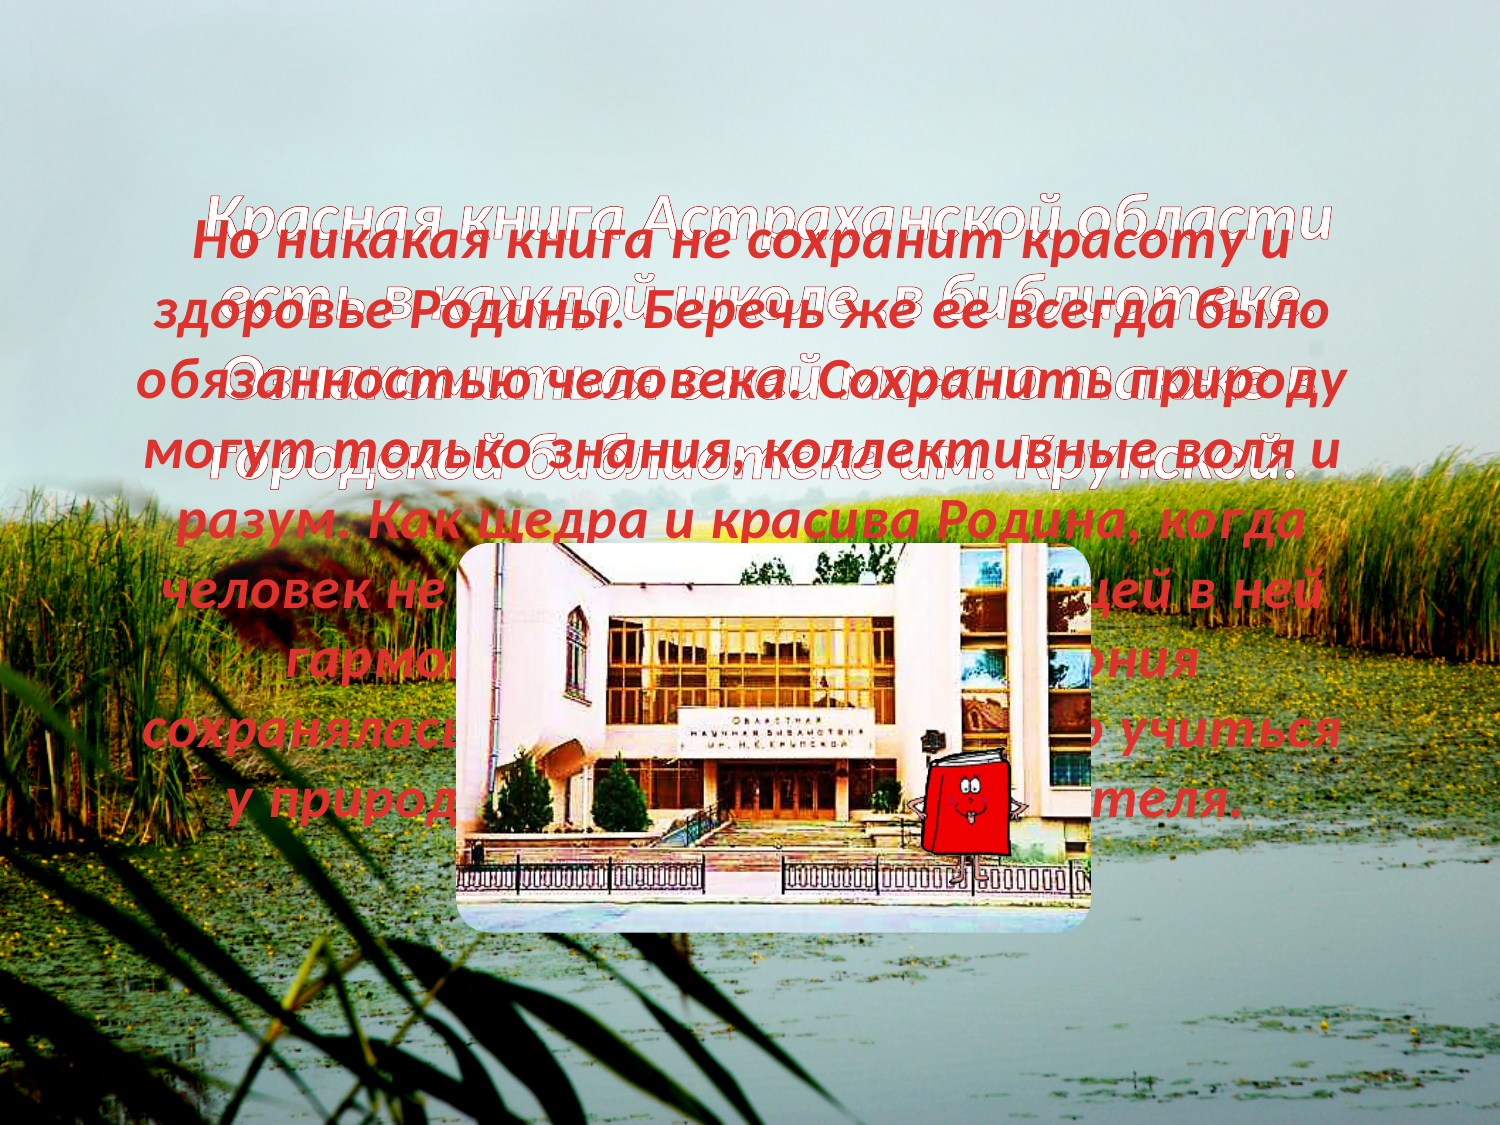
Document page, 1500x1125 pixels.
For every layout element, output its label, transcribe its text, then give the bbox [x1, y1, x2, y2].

text_box Но никакая книга не сохранит красоту и здоровье Родины. Беречь же ее всегда было обязанностью человека. Сохранить природу могут только знания, коллективные воля и разум. Как щедра и красива Родина, когда человек не нарушает существующей в ней гармонии. А чтобы эта гармония сохранялась, нам нужно постоянно учиться у природы – самого мудрого учителя. [106, 192, 1381, 837]
picture [0, 0, 1500, 1125]
text_box Красная книга Астраханской области есть в каждой школе ,в библиотеке. Ознакомиться с ней можно также в городской библиотеке им. Крупской. [119, 165, 1419, 500]
